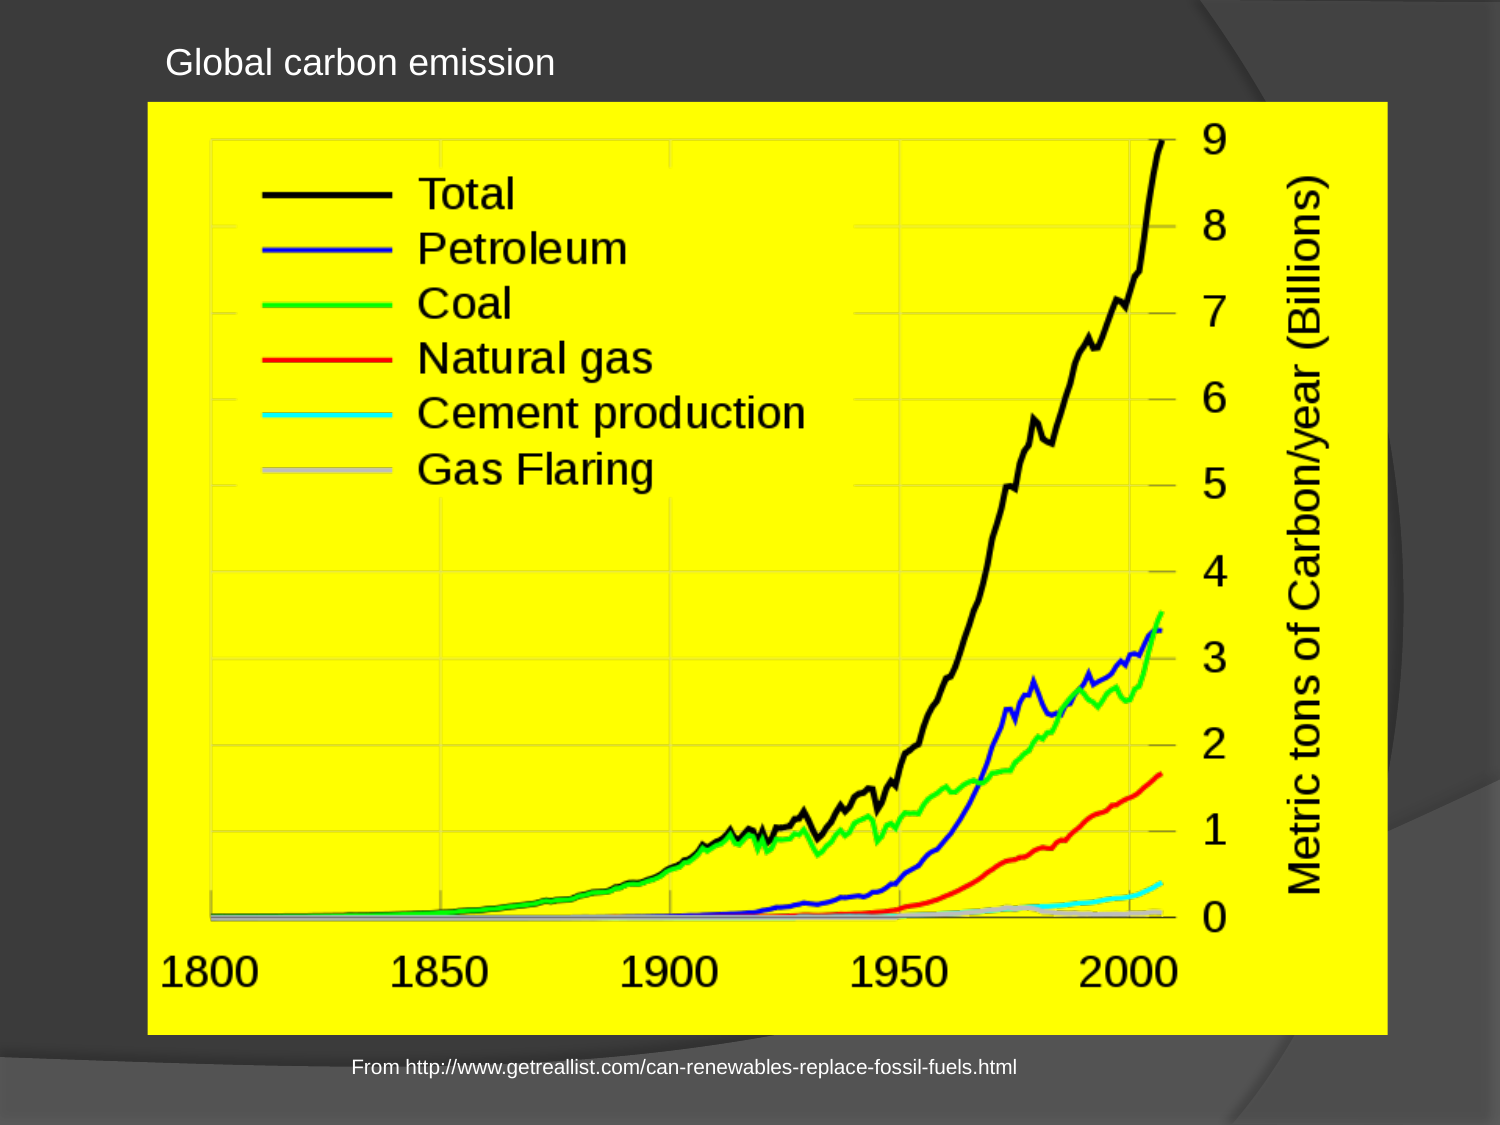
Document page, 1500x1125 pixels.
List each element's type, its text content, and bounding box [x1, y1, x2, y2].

text_box Global carbon emission [150, 30, 571, 81]
picture [147, 89, 1398, 1028]
text_box From http://www.getreallist.com/can-renewables-replace-fossil-fuels.html [336, 1046, 1087, 1087]
